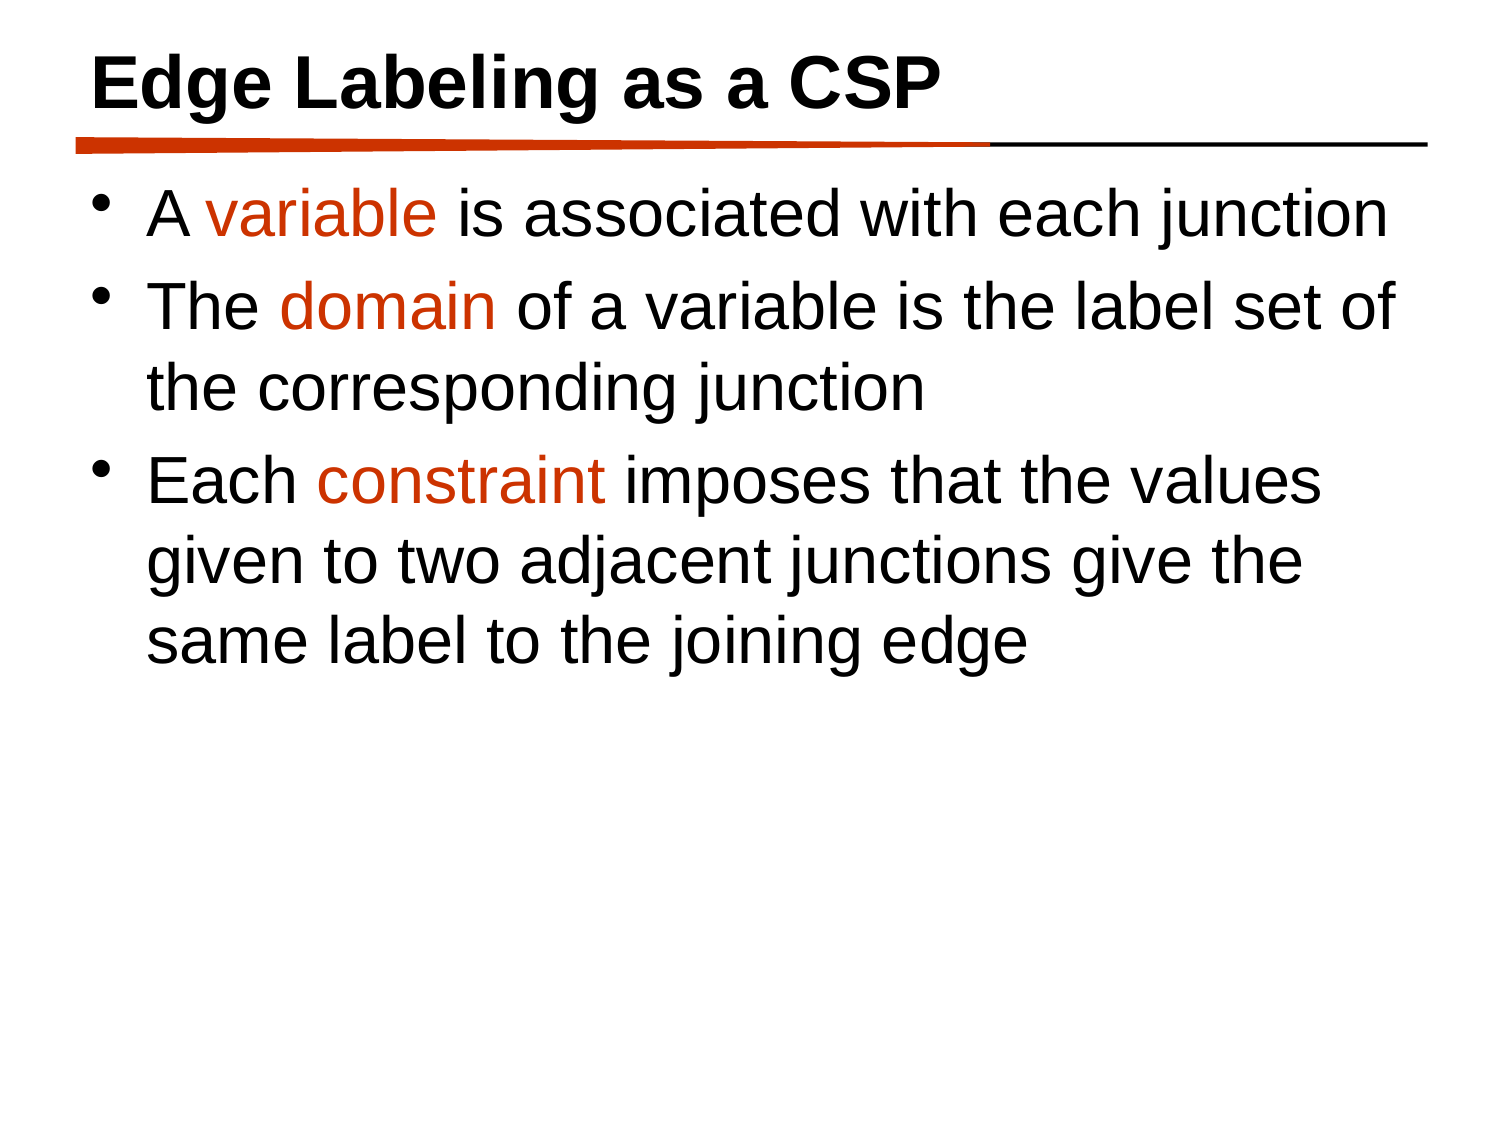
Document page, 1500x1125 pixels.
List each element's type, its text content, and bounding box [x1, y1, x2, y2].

title Edge Labeling as a CSP [74, 24, 1426, 133]
list A variable is associated with each junction The domain of a variable is the label set of the corresponding junction Each constraint imposes that the values given to two adjacent junctions give the same label to the joining edge [74, 162, 1426, 1006]
